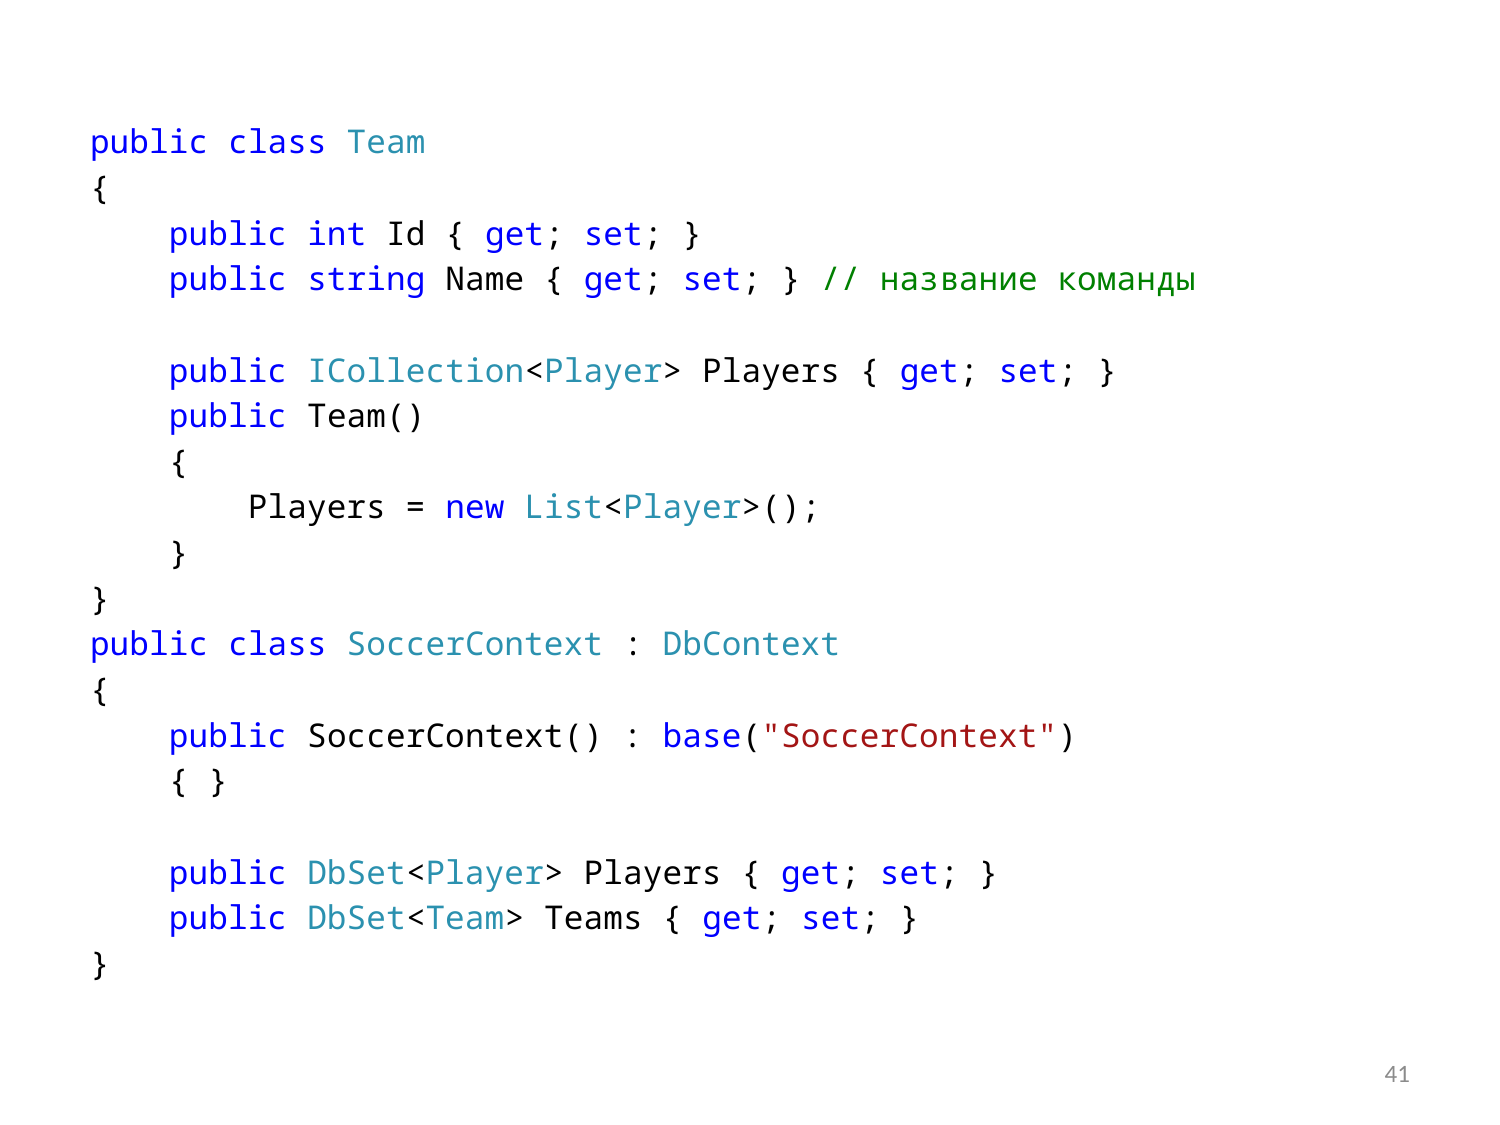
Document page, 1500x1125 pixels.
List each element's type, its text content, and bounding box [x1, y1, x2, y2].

slide_number 41 [1074, 1042, 1425, 1103]
list public class Team { public int Id { get; set; } public string Name { get; set; } // название команды public ICollection<Player> Players { get; set; } public Team() { Players = new List<Player>(); } } public class SoccerContext : DbContext { public SoccerContext() : base("SoccerContext") { } public DbSet<Player> Players { get; set; } public DbSet<Team> Teams { get; set; } } [75, 113, 1425, 1005]
